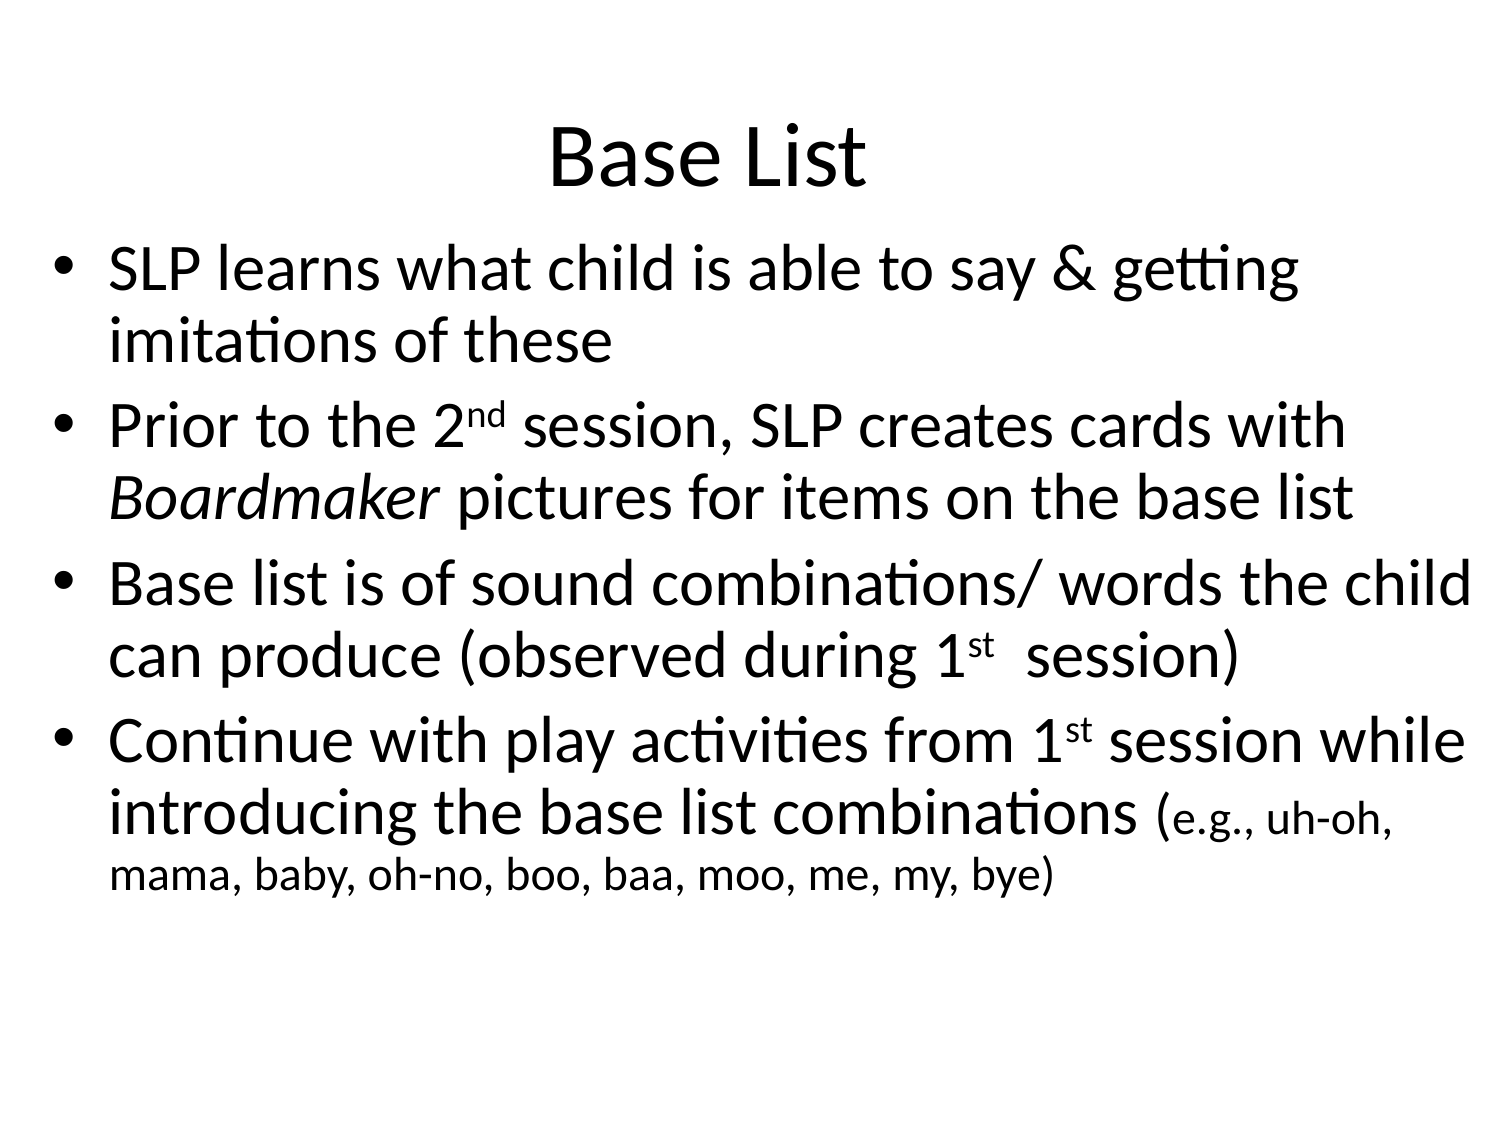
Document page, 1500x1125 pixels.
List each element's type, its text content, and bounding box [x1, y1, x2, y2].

title Base List [87, 62, 1350, 224]
list SLP learns what child is able to say & getting imitations of these Prior to the 2nd session, SLP creates cards with Boardmaker pictures for items on the base list Base list is of sound combinations/ words the child can produce (observed during 1st session) Continue with play activities from 1st session while introducing the base list combinations (e.g., uh-oh, mama, baby, oh-no, boo, baa, moo, me, my, bye) [37, 224, 1500, 1125]
